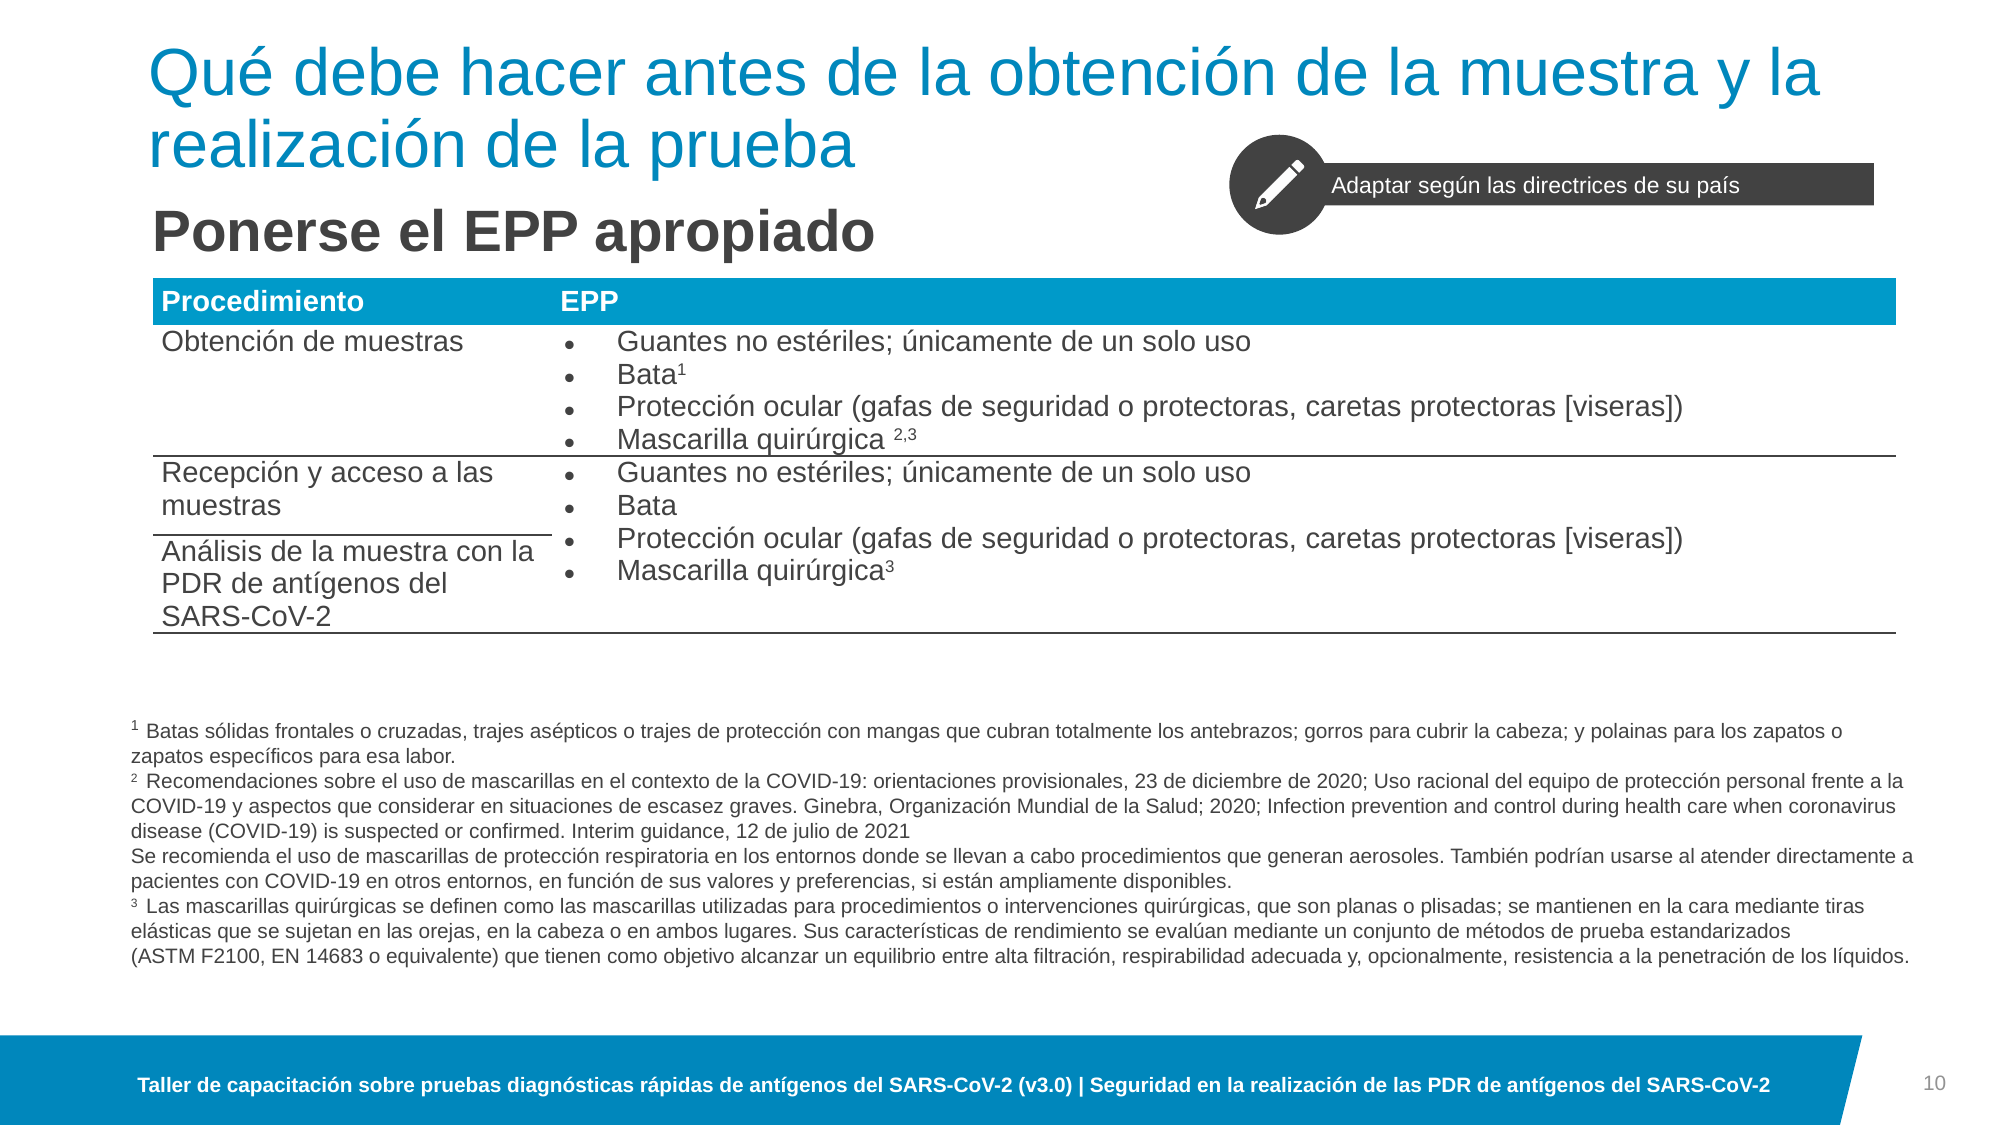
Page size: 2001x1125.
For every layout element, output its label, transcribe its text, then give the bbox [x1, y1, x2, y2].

text_box 1 Batas sólidas frontales o cruzadas, trajes asépticos o trajes de protección con mangas que cubran totalmente los antebrazos; gorros para cubrir la cabeza; y polainas para los zapatos o zapatos específicos para esa labor. 2 Recomendaciones sobre el uso de mascarillas en el contexto de la COVID-19: orientaciones provisionales, 23 de diciembre de 2020; Uso racional del equipo de protección personal frente a la COVID-19 y aspectos que considerar en situaciones de escasez graves. Ginebra, Organización Mundial de la Salud; 2020; Infection prevention and control during health care when coronavirus disease (‎COVID-19)‎ is suspected or confirmed. Interim guidance, 12 de julio de 2021 Se recomienda el uso de mascarillas de protección respiratoria en los entornos donde se llevan a cabo procedimientos que generan aerosoles. También podrían usarse al atender directamente a pacientes con COVID-19 en otros entornos, en función de sus valores y preferencias, si están ampliamente disponibles. 3 Las mascarillas quirúrgicas se definen como las mascarillas utilizadas para procedimientos o intervenciones quirúrgicas, que son planas o plisadas; se mantienen en la cara mediante tiras elásticas que se sujetan en las orejas, en la cabeza o en ambos lugares. Sus características de rendimiento se evalúan mediante un conjunto de métodos de prueba estandarizados (ASTM F2100, EN 14683 o equivalente) que tienen como objetivo alcanzar un equilibrio entre alta filtración, respirabilidad adecuada y, opcionalmente, resistencia a la penetración de los líquidos. [115, 675, 1934, 1001]
table_header Procedimiento [153, 278, 552, 325]
list Ponerse el EPP apropiado [137, 185, 1838, 675]
table_cell Recepción y acceso a las muestras [153, 457, 552, 534]
table_header EPP [552, 278, 1896, 325]
table_cell Guantes no estériles; únicamente de un solo uso Bata1 Protección ocular (gafas de seguridad o protectoras, caretas protectoras [viseras]) Mascarilla quirúrgica 2,3 [552, 325, 1896, 455]
table_cell Guantes no estériles; únicamente de un solo uso Bata Protección ocular (gafas de seguridad o protectoras, caretas protectoras [viseras]) Mascarilla quirúrgica3 [552, 457, 1896, 632]
table_cell Análisis de la muestra con la PDR de antígenos del SARS-CoV-2 [153, 536, 552, 632]
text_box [1230, 135, 1874, 234]
table_cell Obtención de muestras [153, 325, 552, 455]
footer Taller de capacitación sobre pruebas diagnósticas rápidas de antígenos del SARS-CoV-2 (v3.0) | Seguridad en la realización de las PDR de antígenos del SARS-CoV-2 [137, 1042, 1797, 1125]
slide_number 10 [1862, 1035, 1947, 1125]
title Qué debe hacer antes de la obtención de la muestra y la realización de la prueba [149, 27, 1874, 183]
